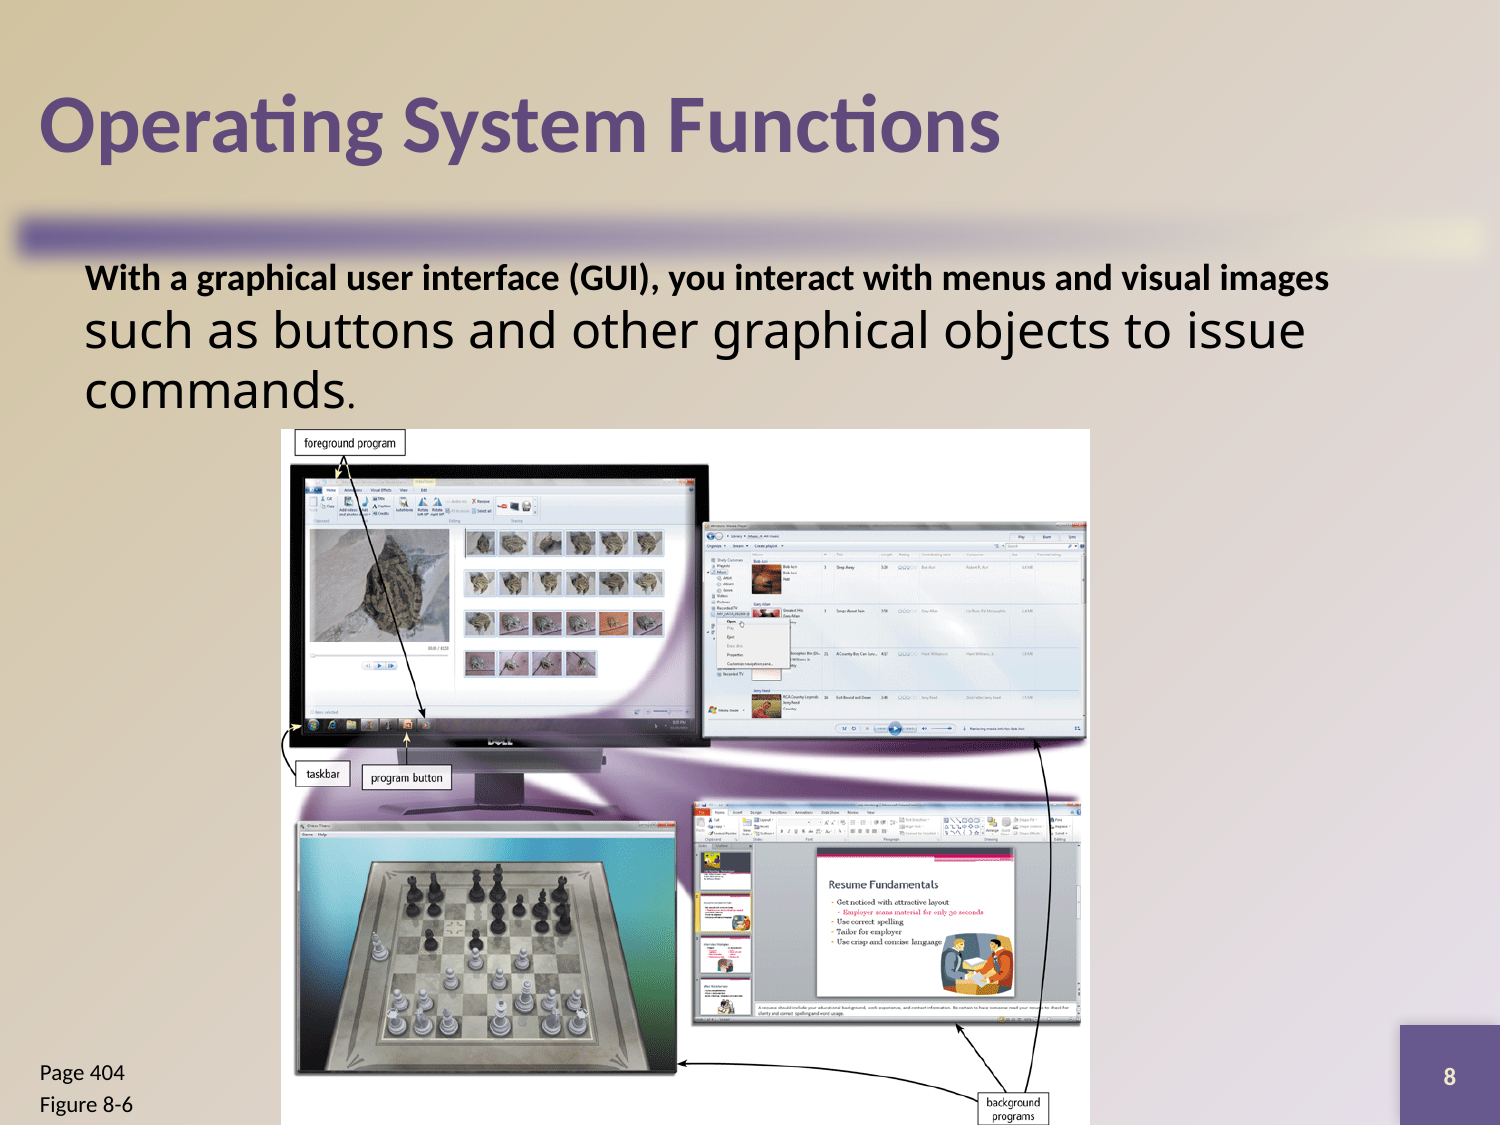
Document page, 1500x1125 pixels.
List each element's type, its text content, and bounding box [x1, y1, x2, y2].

slide_number 8 [1400, 1025, 1500, 1125]
list Page 404 Figure 8-6 [24, 1050, 275, 1125]
text_box With a graphical user interface (GUI), you interact with menus and visual images such as buttons and other graphical objects to issue commands. [70, 246, 1407, 426]
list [280, 429, 1090, 1125]
title Operating System Functions [24, 24, 1475, 213]
